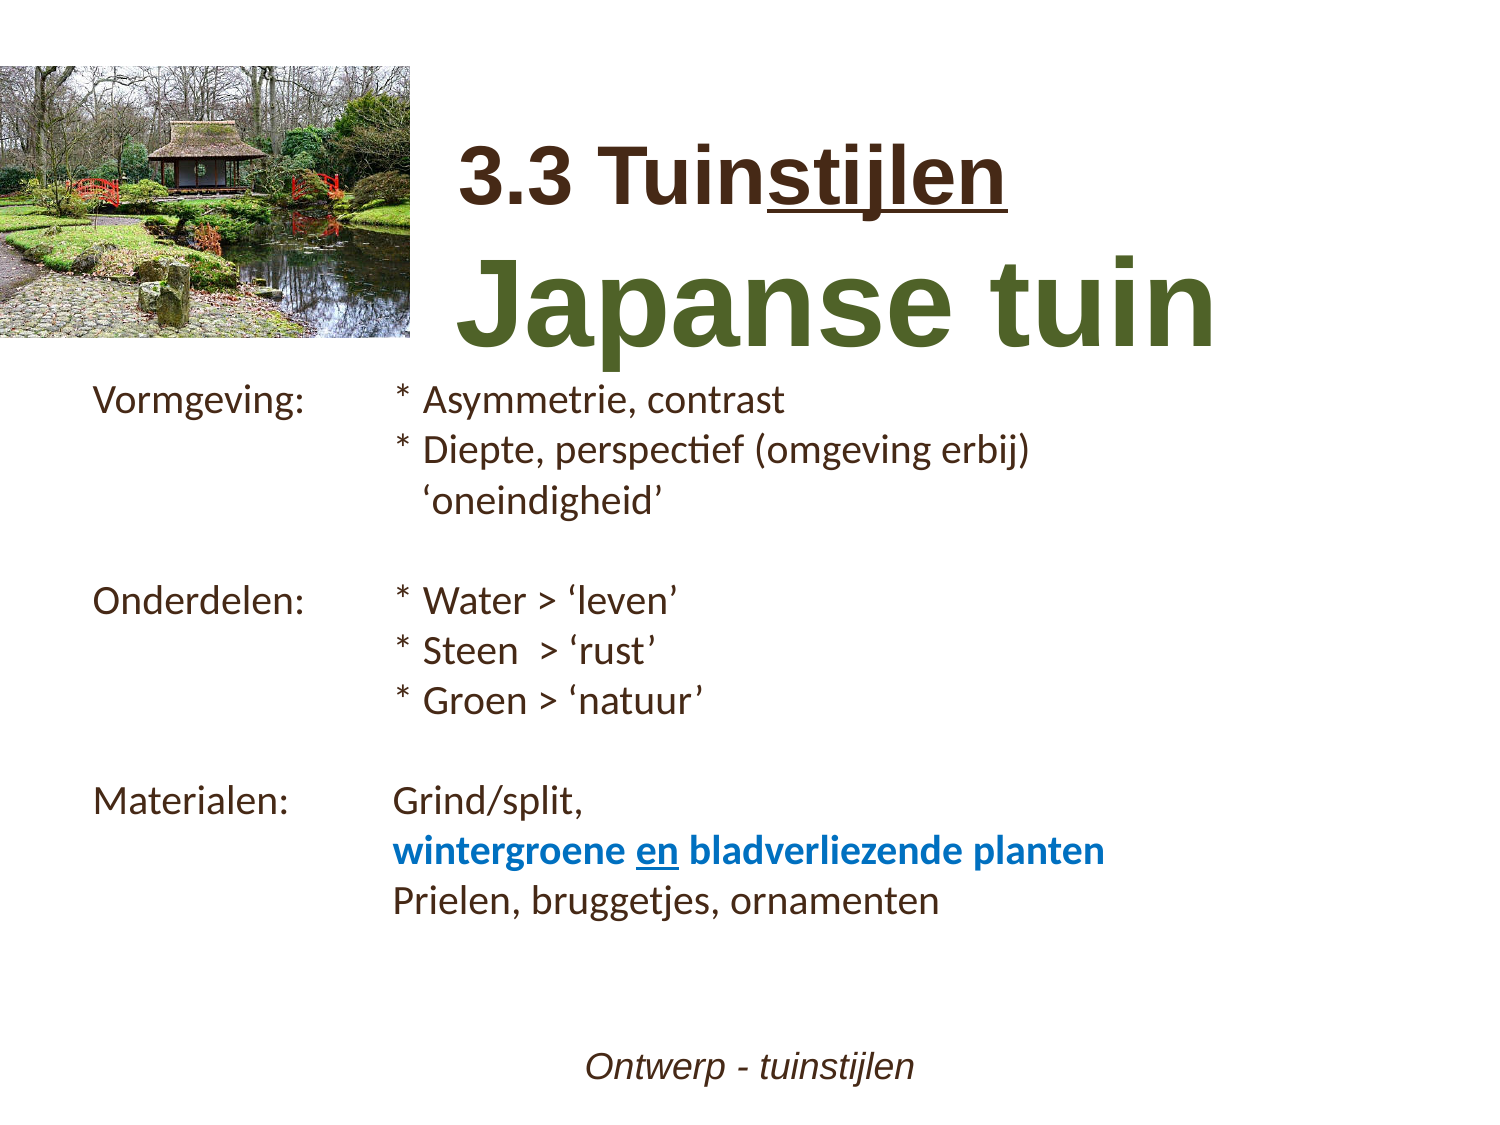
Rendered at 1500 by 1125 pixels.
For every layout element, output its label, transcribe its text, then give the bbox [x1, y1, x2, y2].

picture [0, 66, 410, 339]
text_box 3.3 Tuinstijlen Japanse tuin [413, 113, 1282, 327]
text_box [89, 326, 1293, 364]
text_box Vormgeving: * Asymmetrie, contrast * Diepte, perspectief (omgeving erbij) ‘oneindigheid’ Onderdelen: * Water > ‘leven’ * Steen > ‘rust’ * Groen > ‘natuur’ Materialen: Grind/split, wintergroene en bladverliezende planten Prielen, bruggetjes, ornamenten [78, 364, 1293, 1000]
slide_number Ontwerp - tuinstijlen [0, 1035, 1500, 1095]
